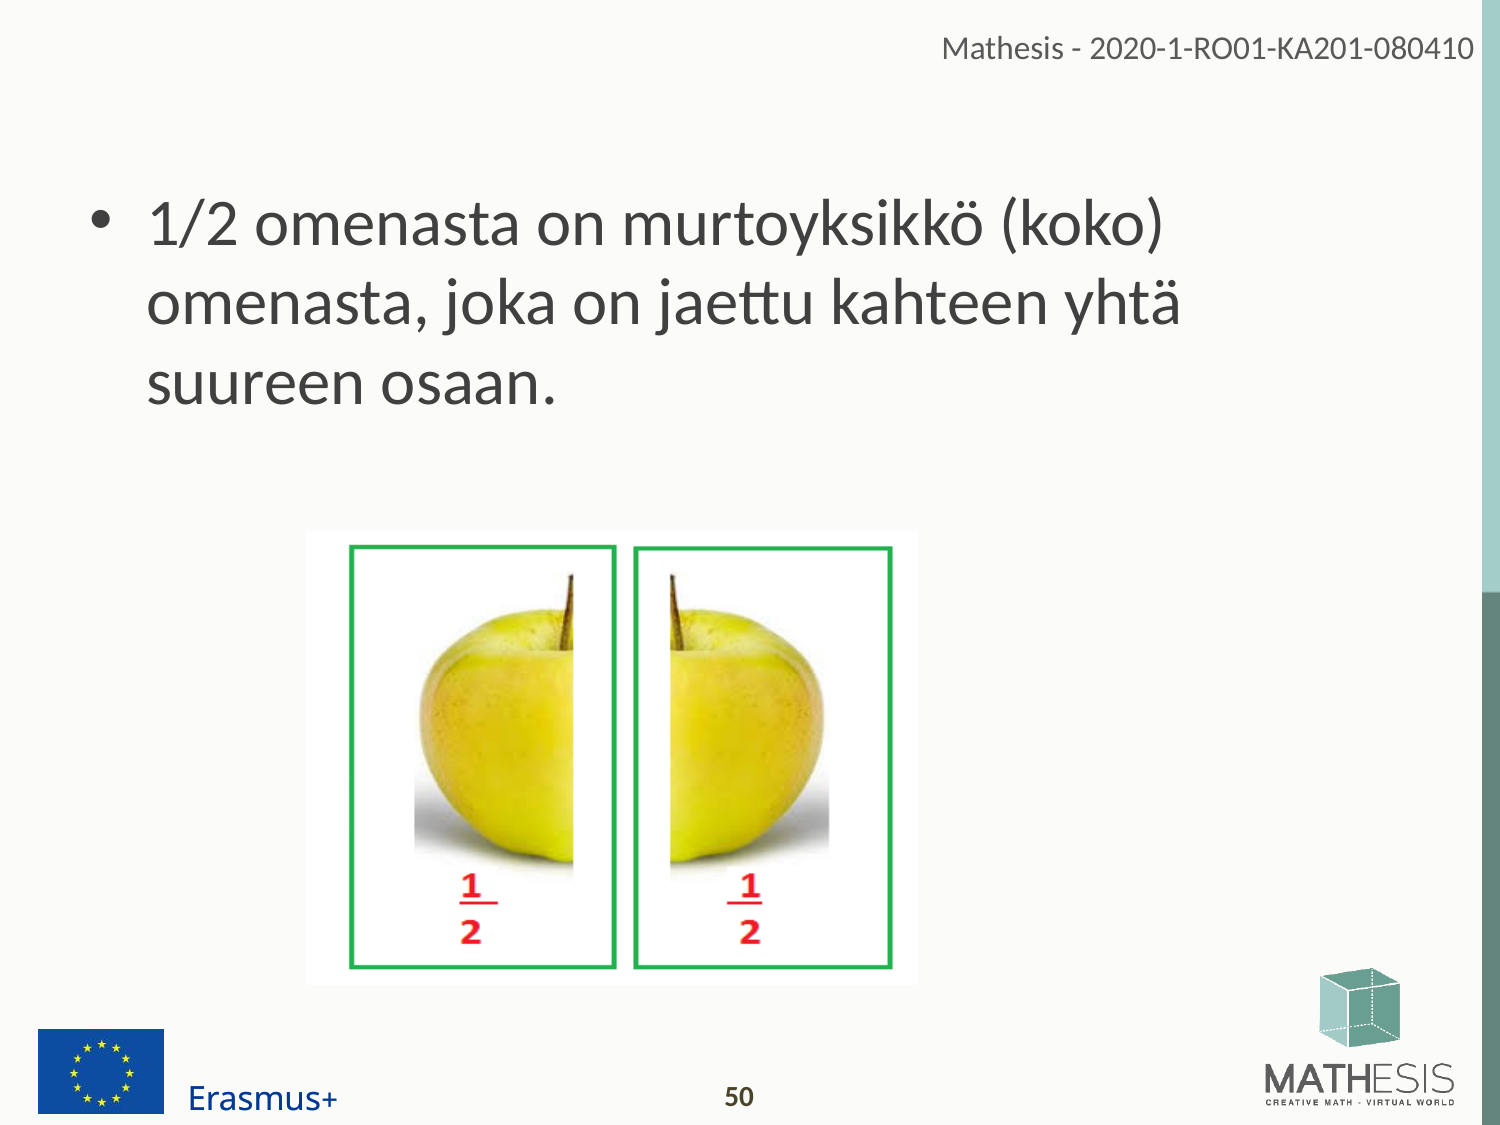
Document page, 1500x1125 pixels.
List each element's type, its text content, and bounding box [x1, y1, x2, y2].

list 1/2 omenasta on murtoyksikkö (koko) omenasta, joka on jaettu kahteen yhtä suureen osaan. [75, 171, 1425, 914]
picture [38, 1029, 164, 1114]
picture [306, 531, 918, 985]
